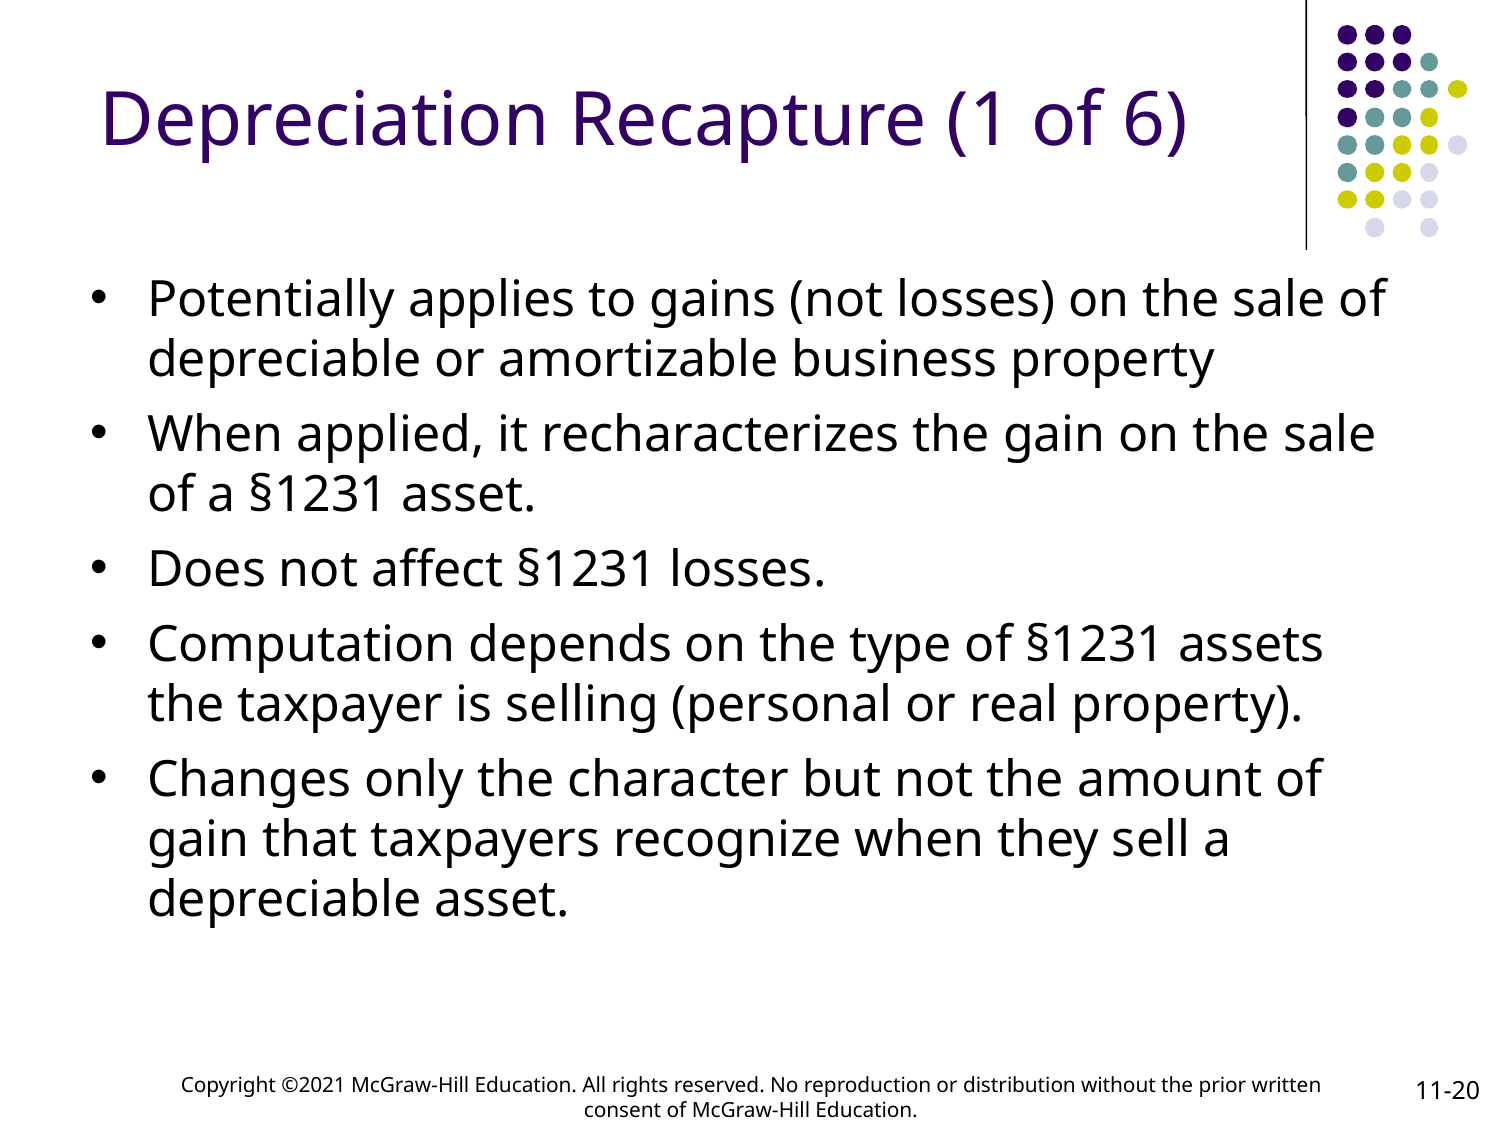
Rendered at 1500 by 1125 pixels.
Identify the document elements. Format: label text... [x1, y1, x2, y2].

slide_number 11-20 [1345, 1061, 1496, 1122]
list Potentially applies to gains (not losses) on the sale of depreciable or amortizable business property When applied, it recharacterizes the gain on the sale of a §1231 asset. Does not affect §1231 losses. Computation depends on the type of §1231 assets the taxpayer is selling (personal or real property). Changes only the character but not the amount of gain that taxpayers recognize when they sell a depreciable asset. [75, 259, 1425, 1062]
title Depreciation Recapture (1 of 6) [32, 8, 1275, 234]
